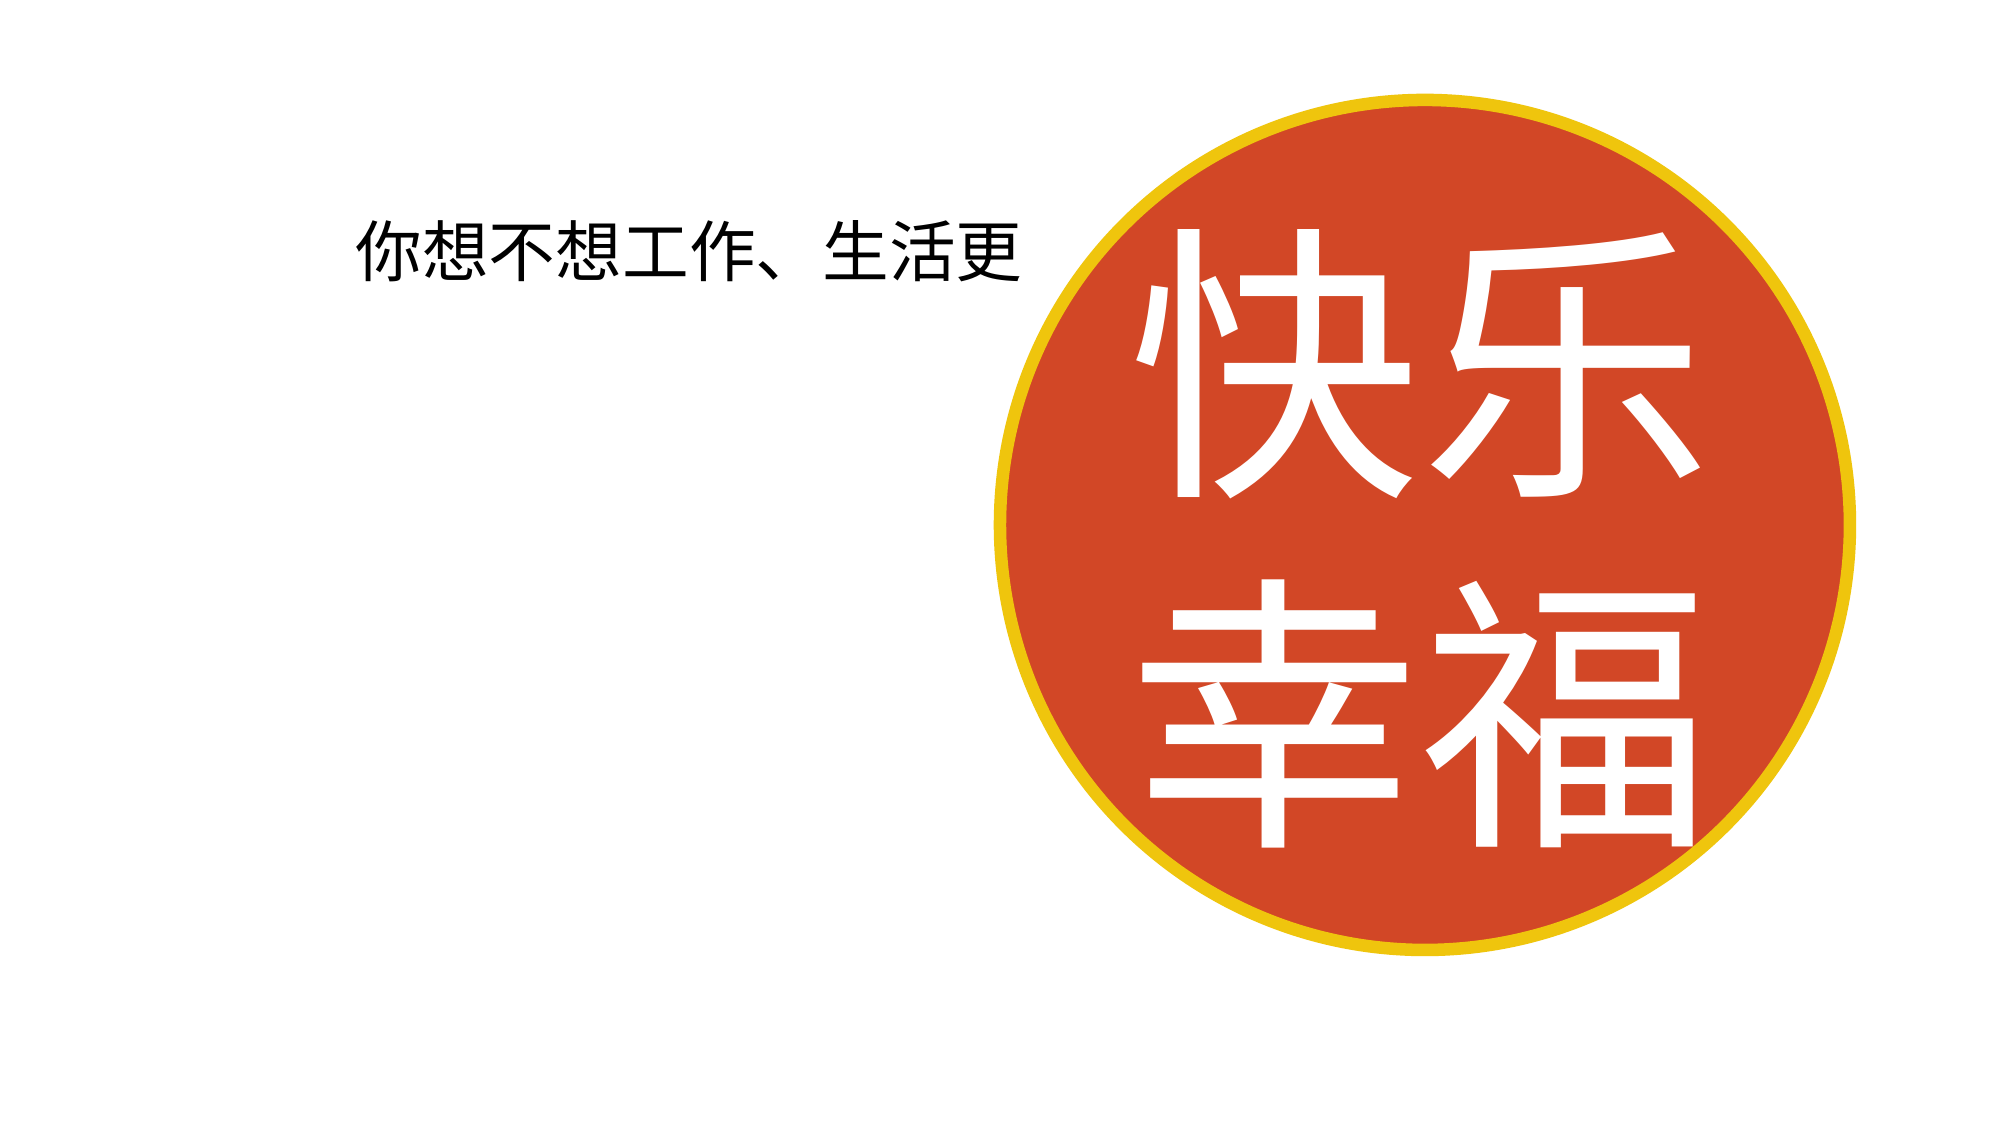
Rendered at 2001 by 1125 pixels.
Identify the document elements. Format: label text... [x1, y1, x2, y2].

text_box [998, 234, 1113, 816]
text_box [1205, 890, 1645, 951]
text_box 你想不想工作、生活更 [340, 202, 1038, 297]
text_box [1181, 98, 1668, 175]
text_box [1728, 225, 1851, 825]
text_box 快乐 幸福 [1113, 175, 1728, 890]
